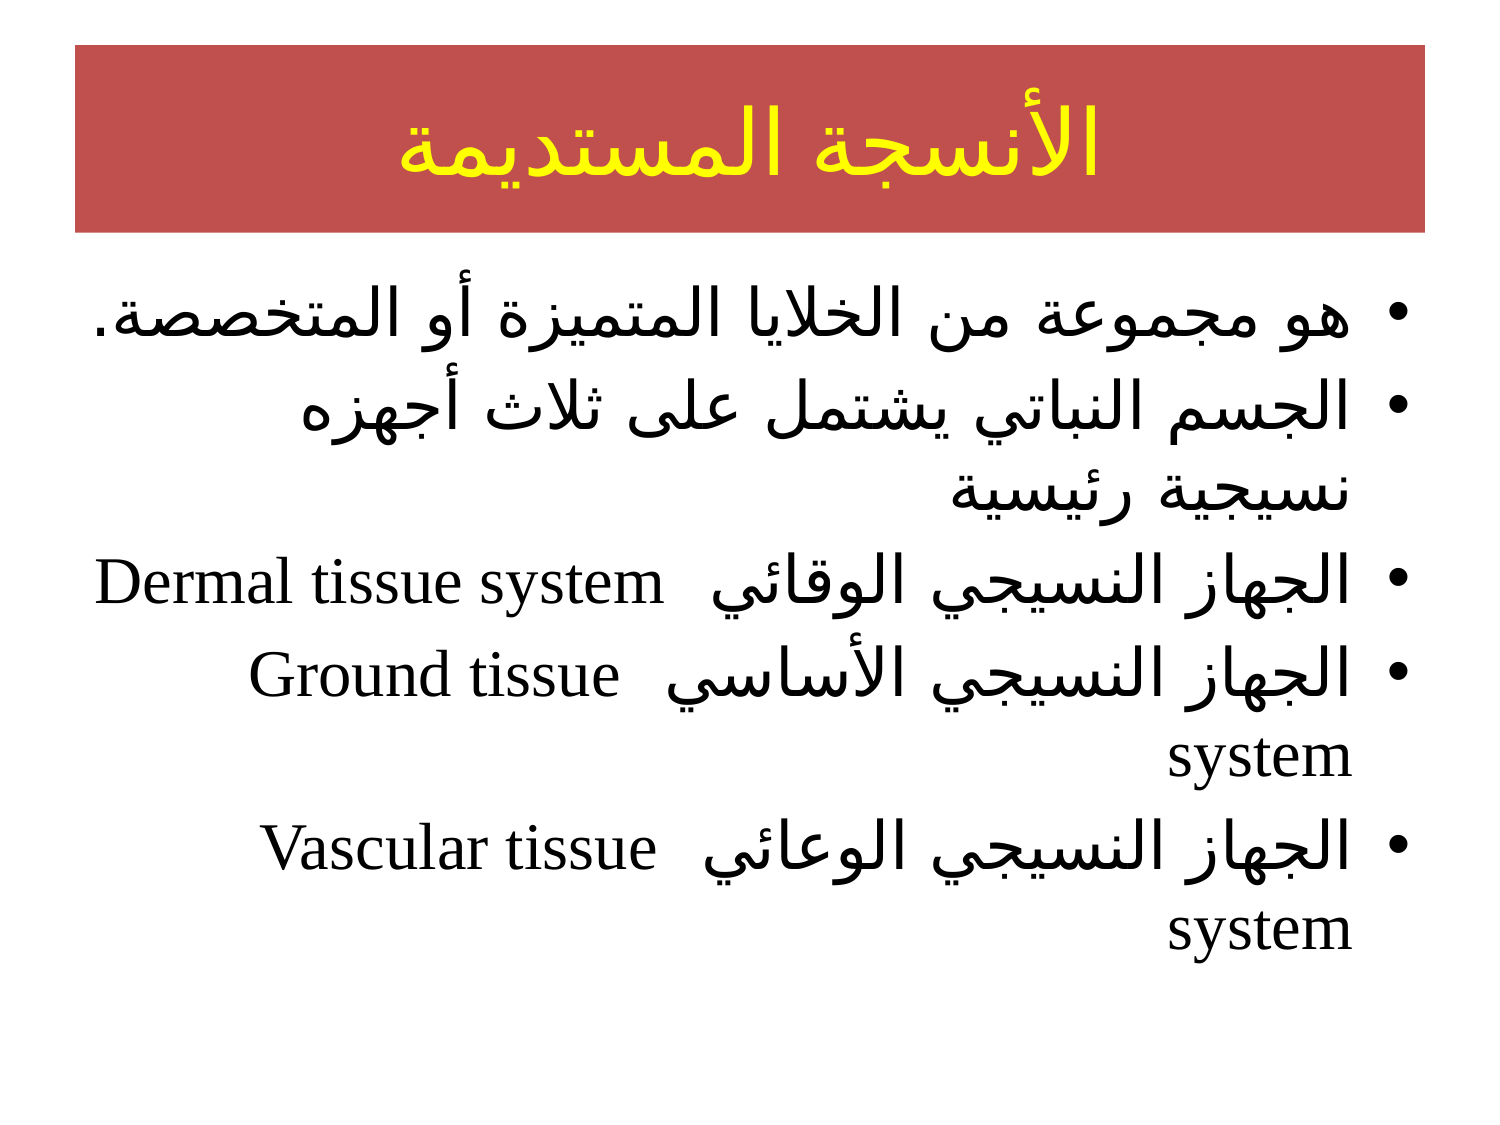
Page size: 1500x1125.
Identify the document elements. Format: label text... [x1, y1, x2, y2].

title الأنسجة المستديمة [75, 45, 1425, 233]
list هو مجموعة من الخلايا المتميزة أو المتخصصة. الجسم النباتي يشتمل على ثلاث أجهزه نسيجية رئيسية الجهاز النسيجي الوقائي Dermal tissue system الجهاز النسيجي الأساسي Ground tissue system الجهاز النسيجي الوعائي Vascular tissue system [75, 262, 1425, 1005]
